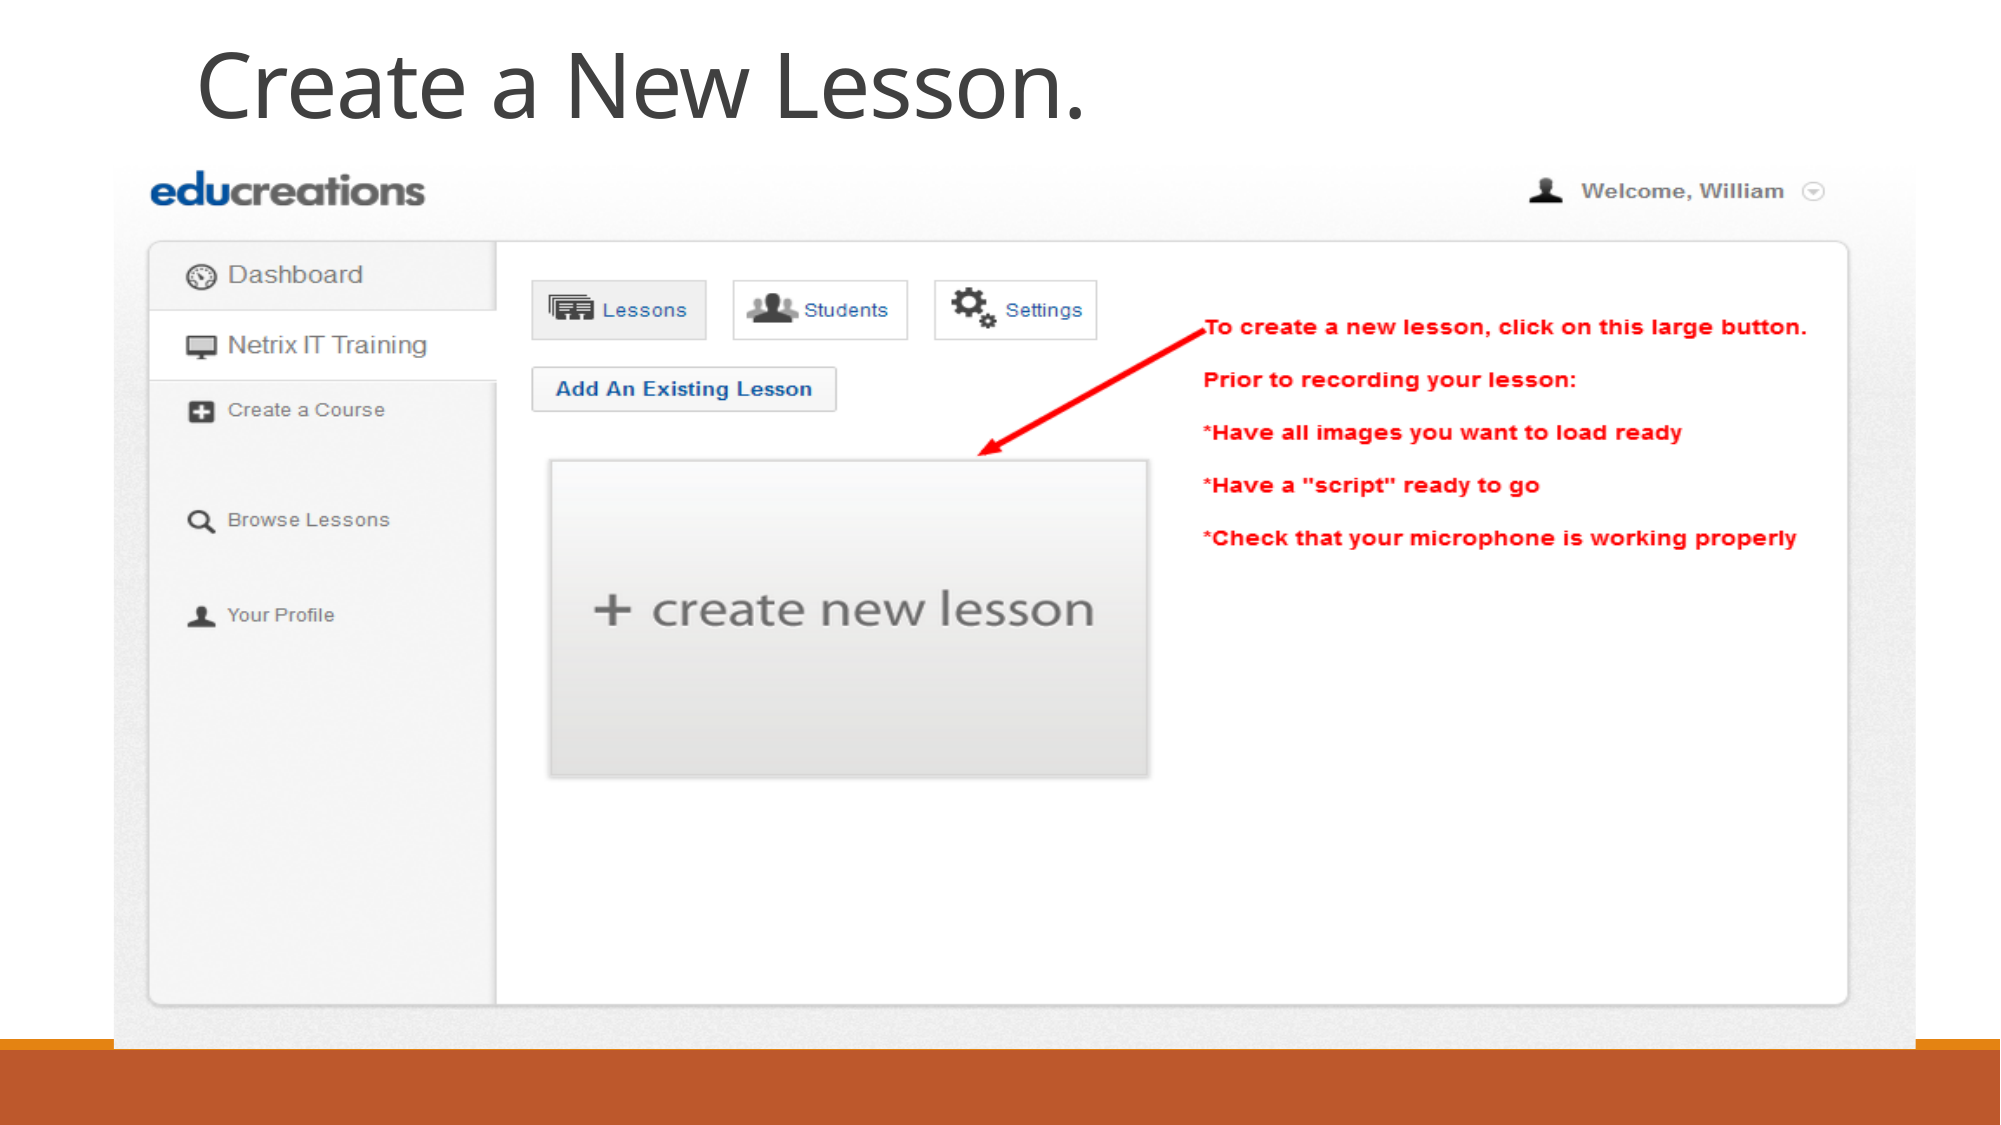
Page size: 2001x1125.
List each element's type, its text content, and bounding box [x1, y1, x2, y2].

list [113, 143, 1917, 1050]
title Create a New Lesson. [180, 35, 1830, 140]
